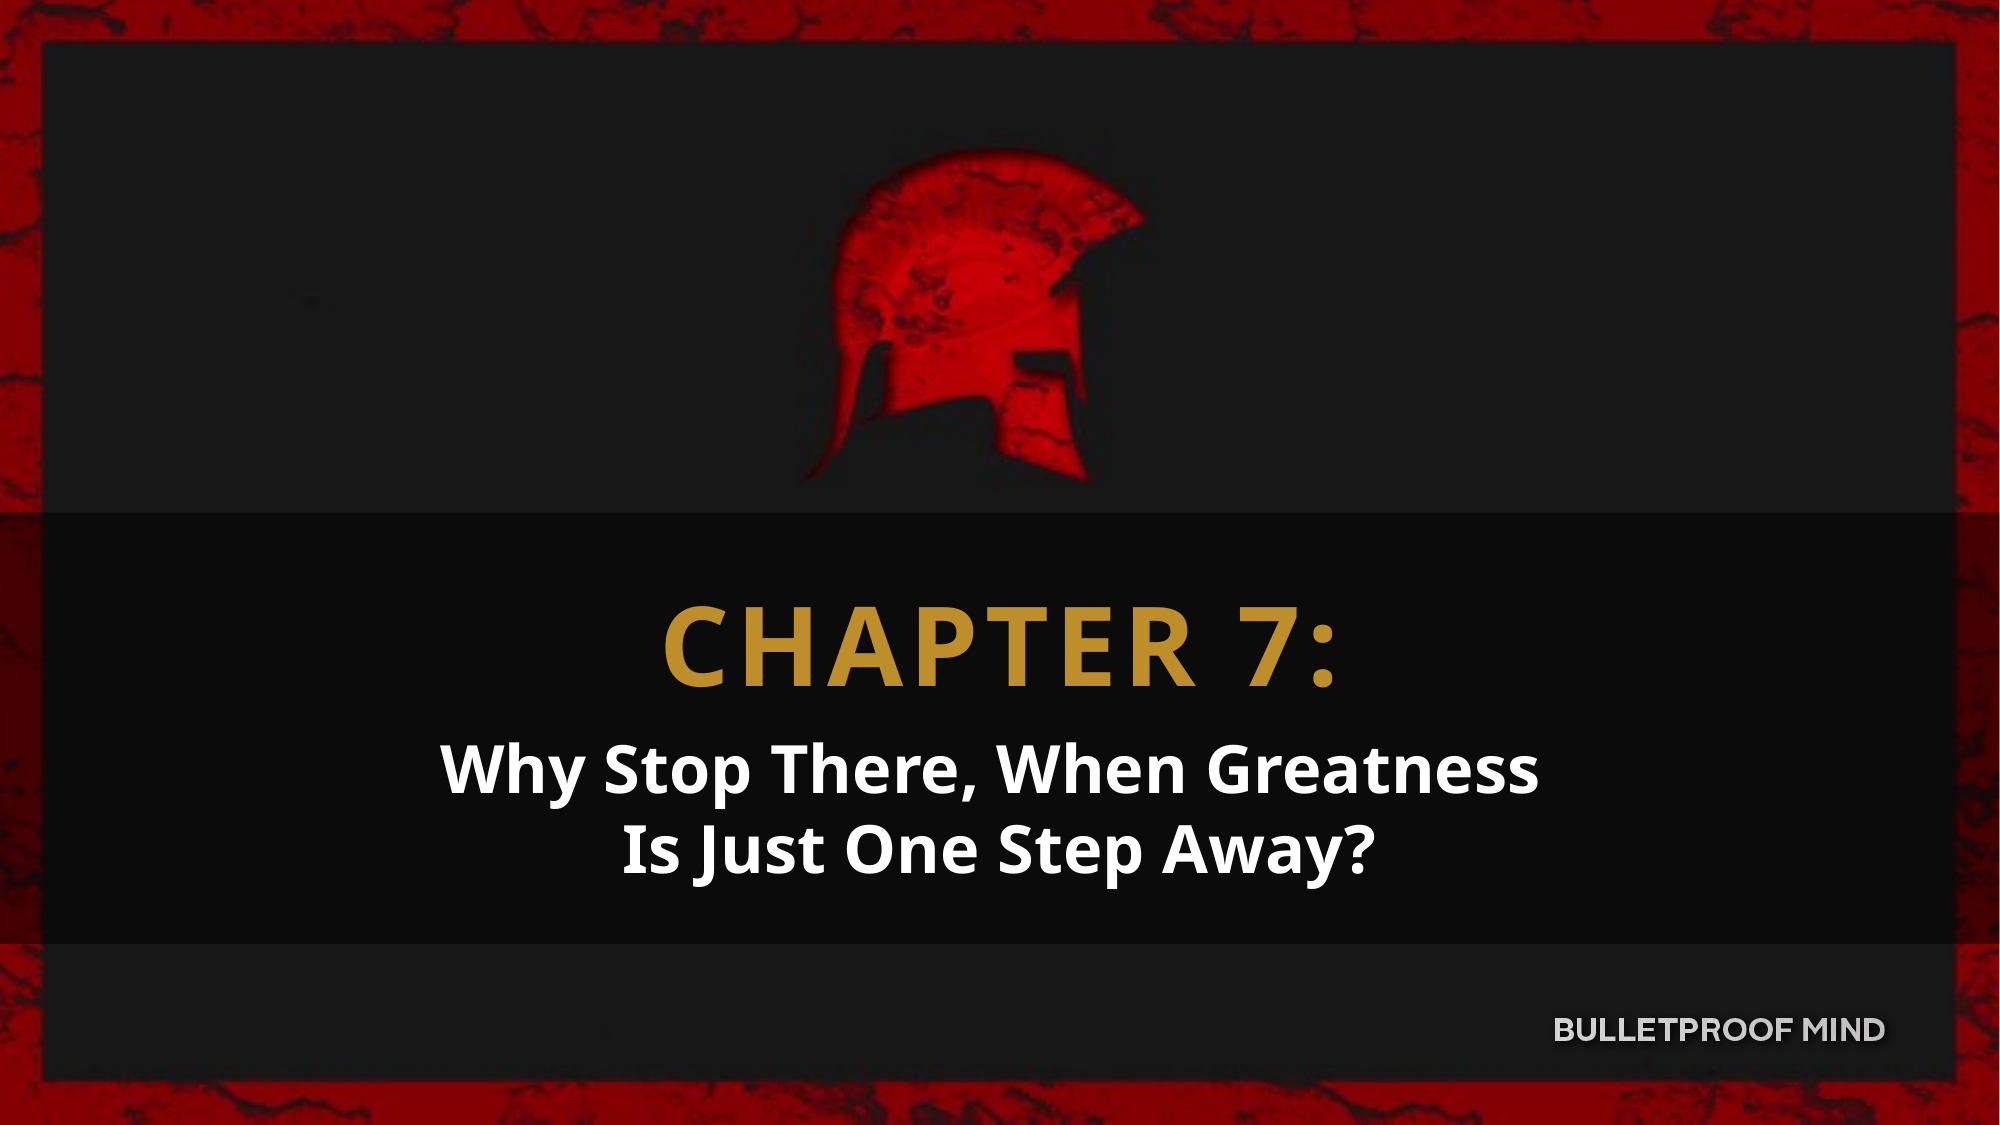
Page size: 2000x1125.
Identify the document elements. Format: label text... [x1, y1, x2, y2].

text_box CHAPTER 7: [37, 568, 1962, 716]
picture [0, 0, 2000, 510]
text_box [0, 510, 2000, 946]
text_box Why Stop There, When Greatness Is Just One Step Away? [37, 719, 1962, 895]
picture [0, 946, 2000, 1125]
